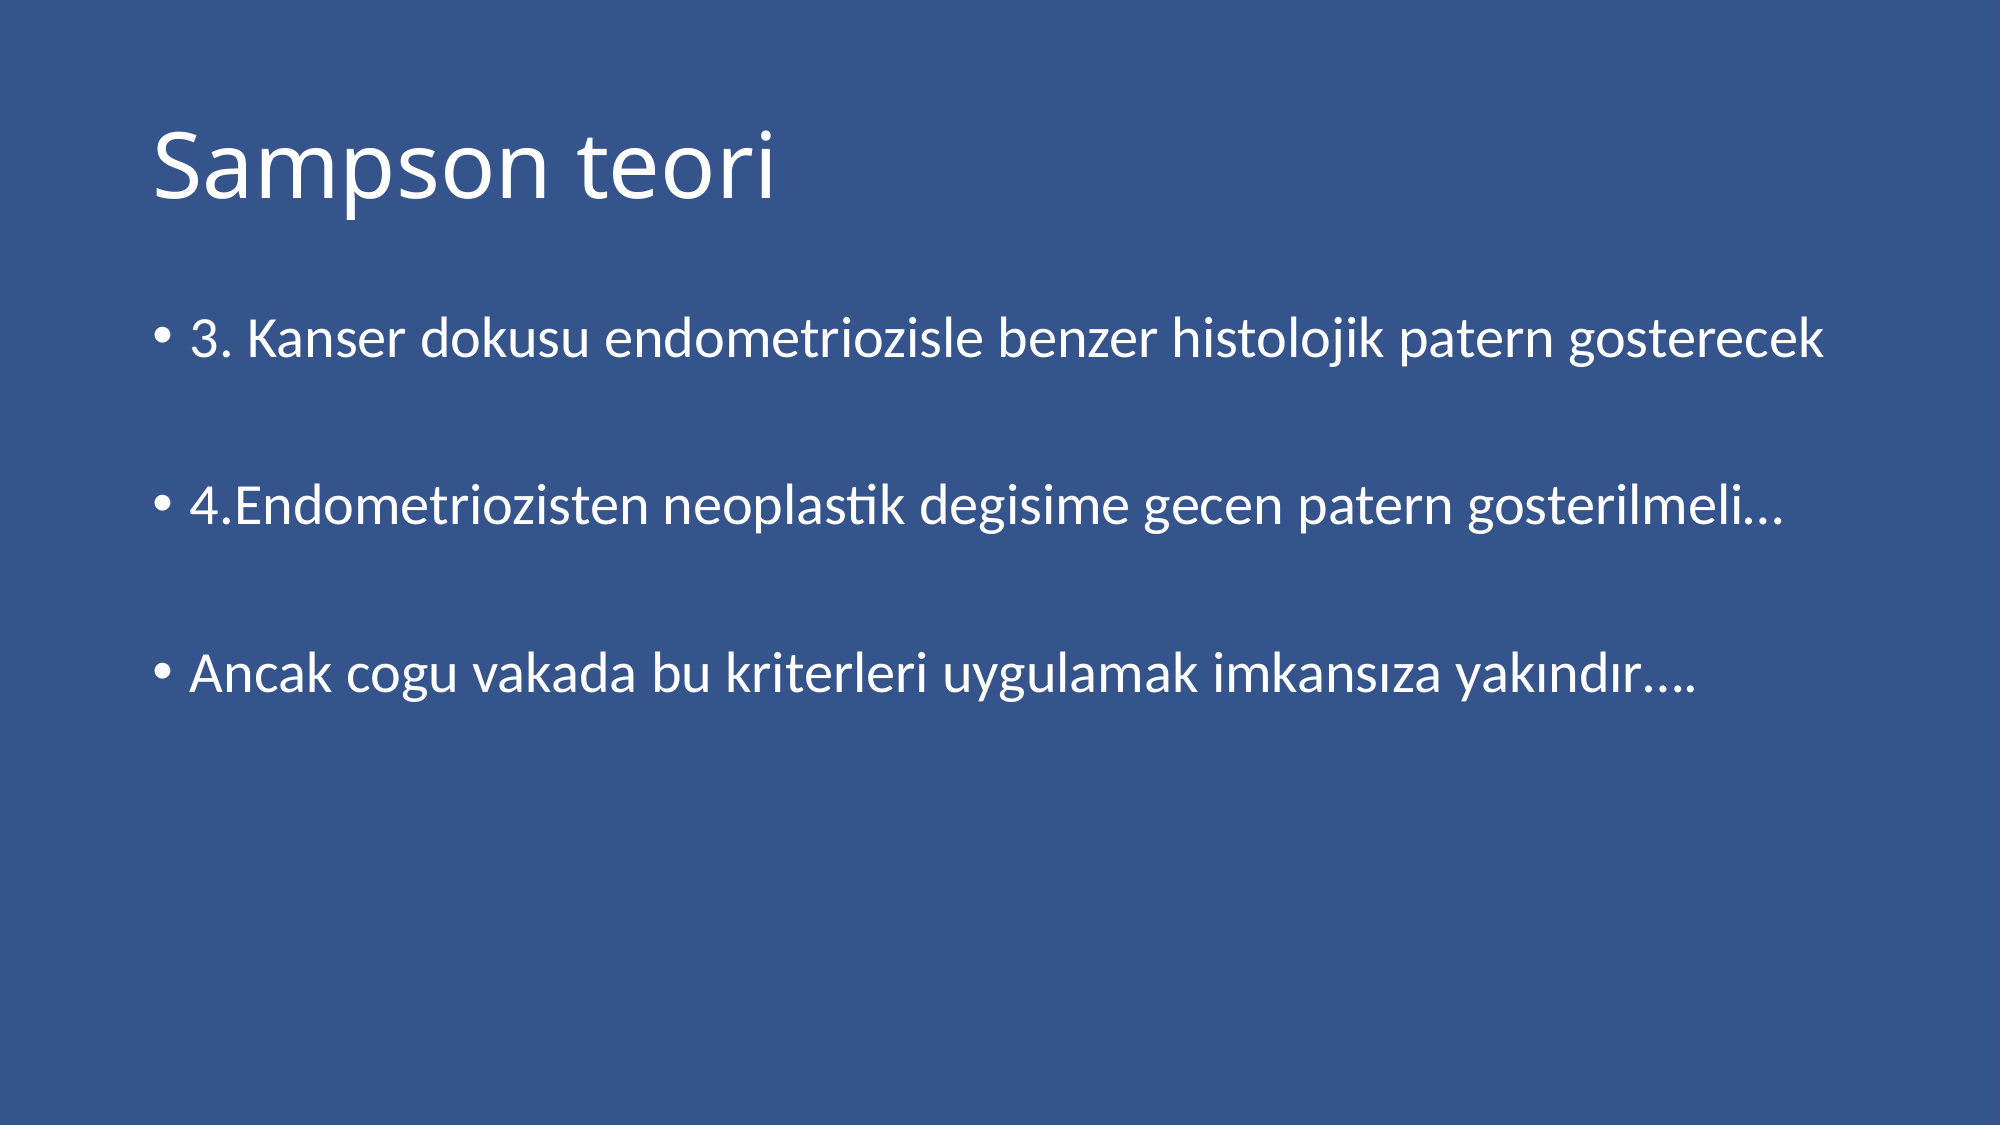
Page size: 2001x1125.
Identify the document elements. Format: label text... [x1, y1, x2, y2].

list 3. Kanser dokusu endometriozisle benzer histolojik patern gosterecek 4.Endometriozisten neoplastik degisime gecen patern gosterilmeli… Ancak cogu vakada bu kriterleri uygulamak imkansıza yakındır…. [137, 299, 1863, 1014]
title Sampson teori [137, 59, 1863, 278]
